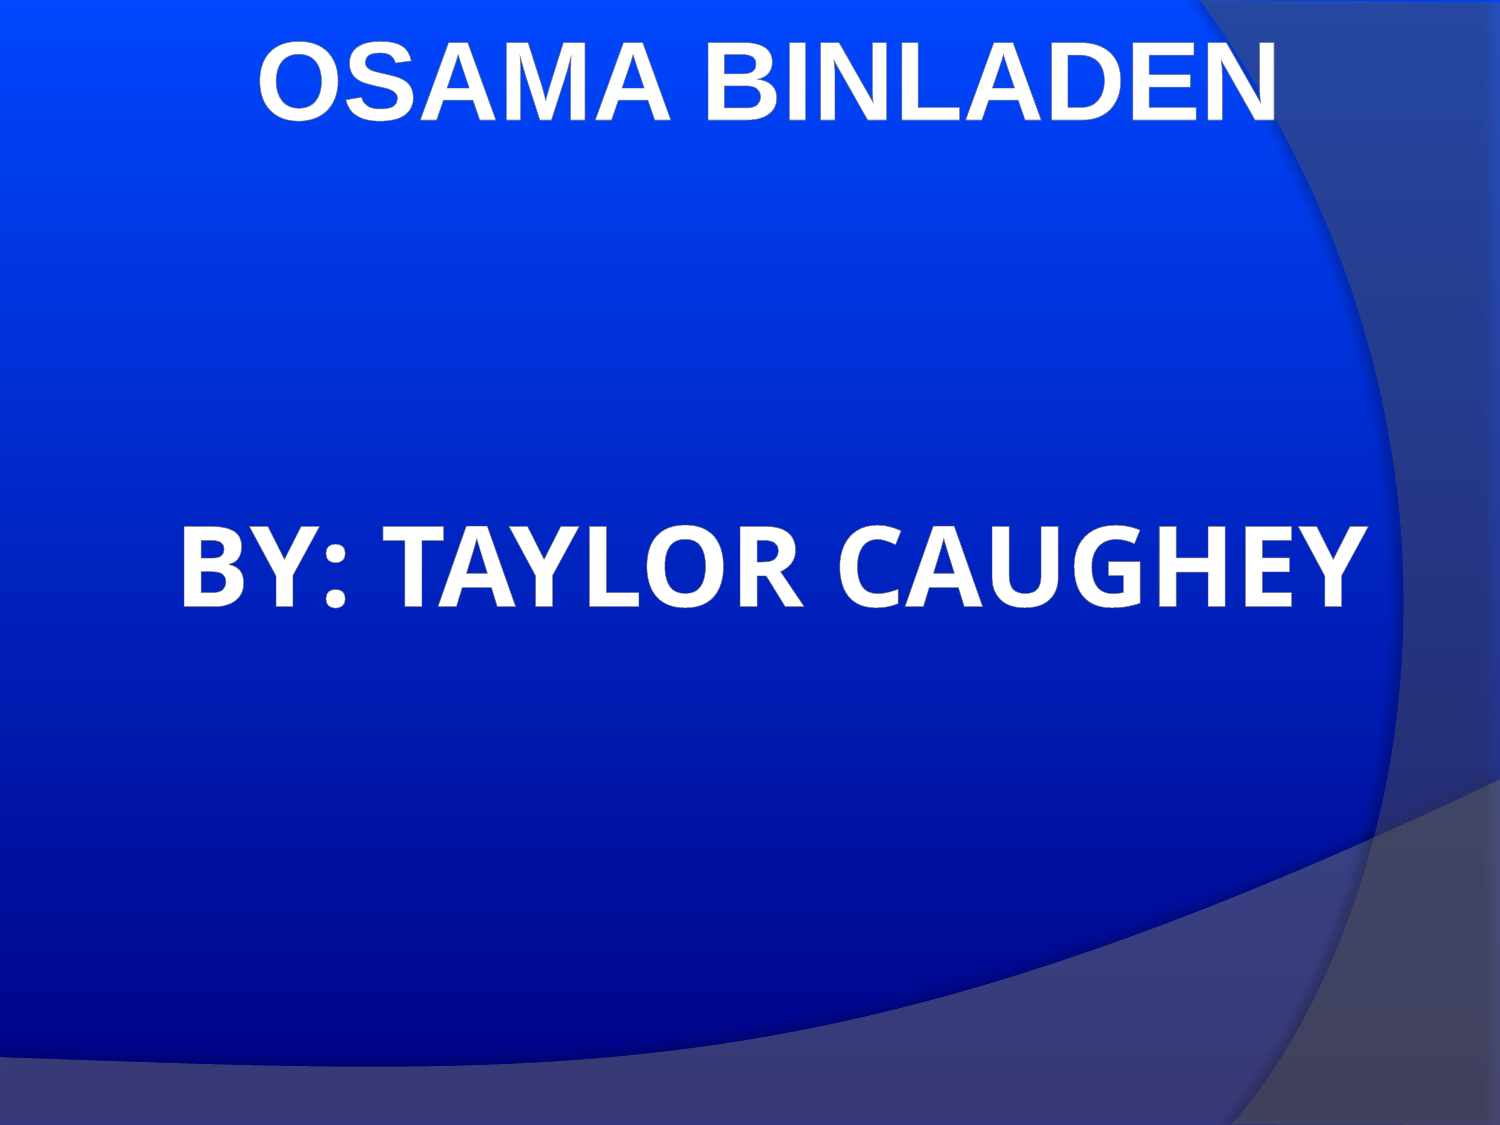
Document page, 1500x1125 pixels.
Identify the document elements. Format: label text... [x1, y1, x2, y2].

text_box OSAMA BINLADEN [49, 0, 1338, 150]
text_box BY: TAYLOR CAUGHEY [112, 486, 1431, 637]
